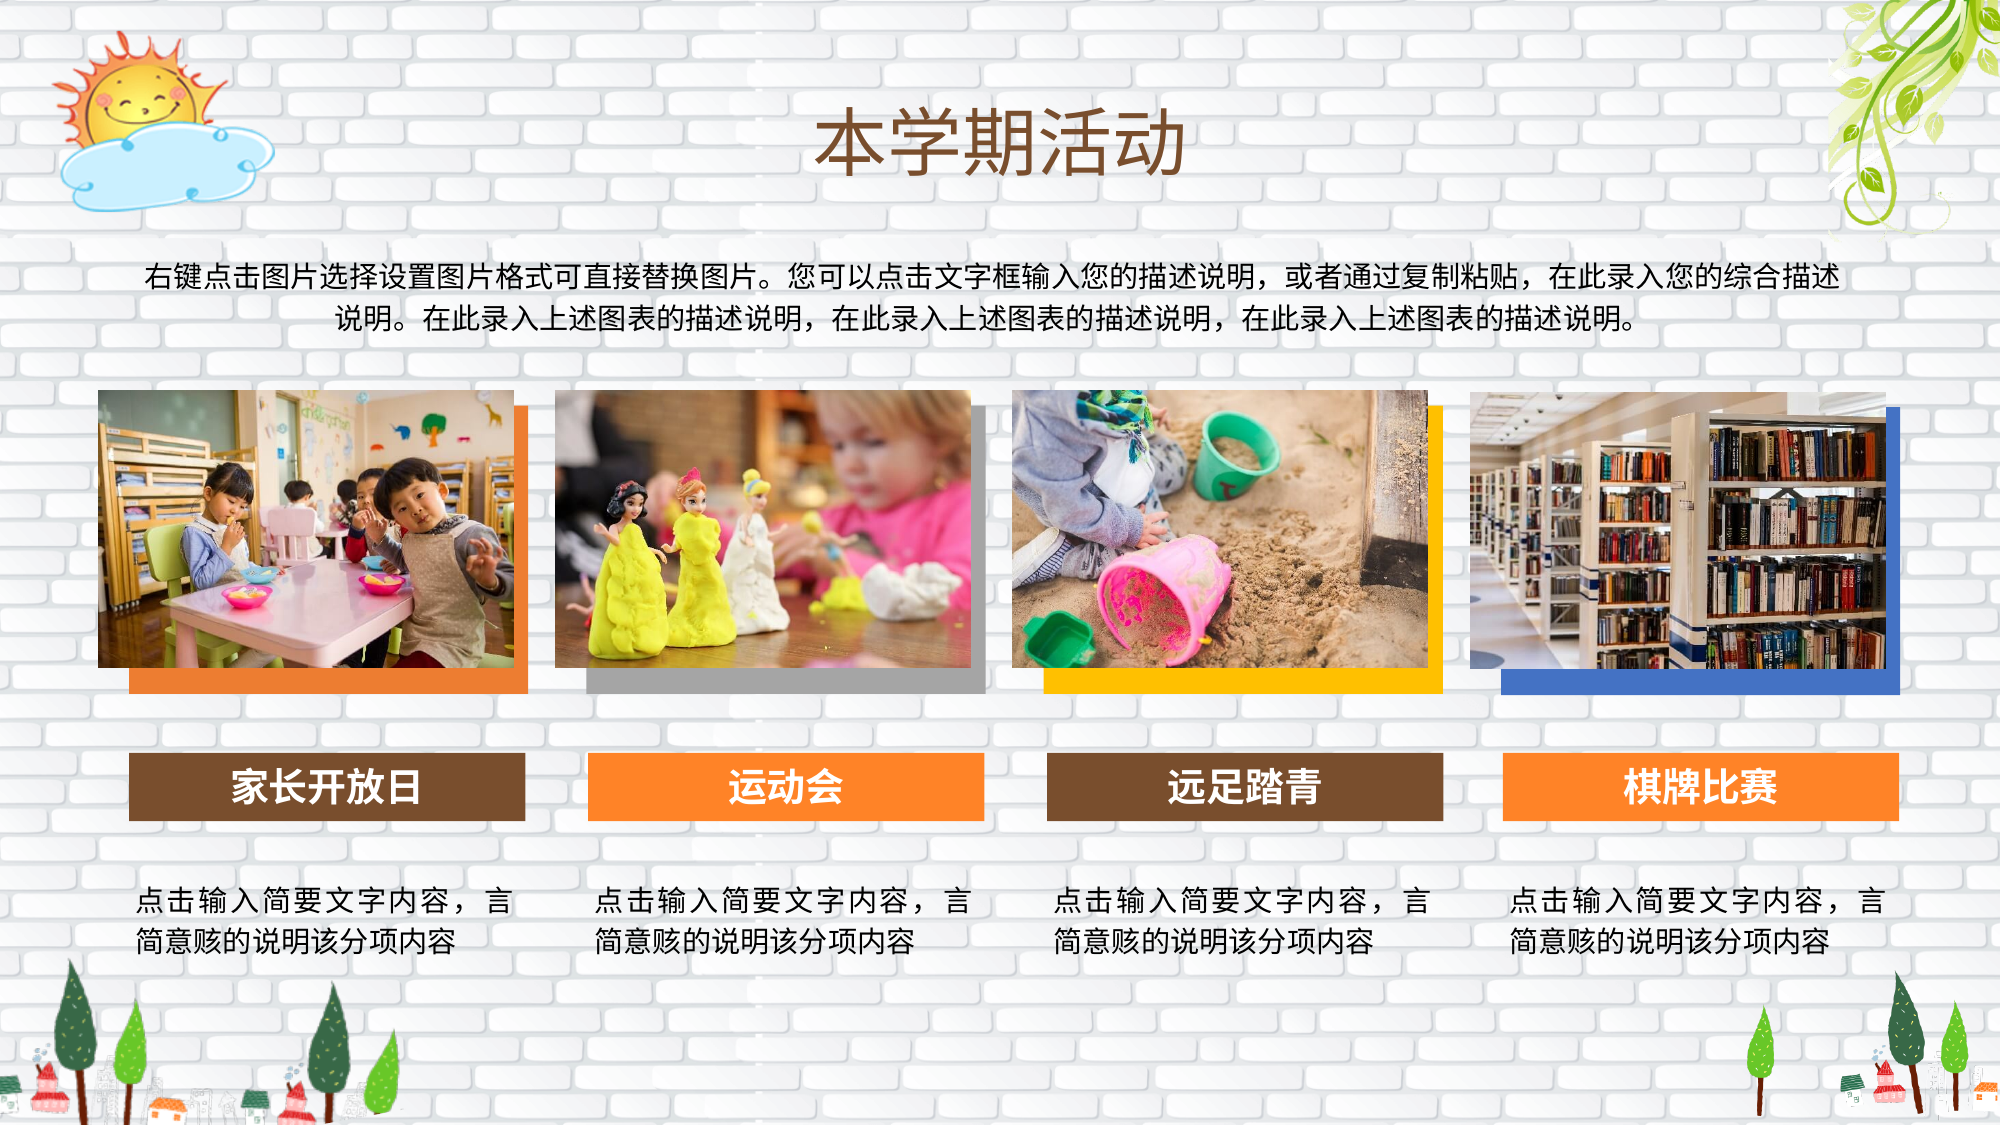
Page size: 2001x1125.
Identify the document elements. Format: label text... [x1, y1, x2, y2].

text_box 本学期活动 [338, 87, 1662, 193]
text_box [129, 752, 526, 822]
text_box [1502, 752, 1900, 822]
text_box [588, 752, 985, 822]
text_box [1470, 392, 1901, 696]
text_box 点击输入简要文字内容，言简意赅的说明该分项内容 [582, 867, 985, 967]
picture [0, 0, 2000, 1125]
text_box 点击输入简要文字内容，言简意赅的说明该分项内容 [1497, 867, 1900, 967]
text_box 点击输入简要文字内容，言简意赅的说明该分项内容 [123, 867, 526, 967]
text_box 右键点击图片选择设置图片格式可直接替换图片。您可以点击文字框输入您的描述说明，或者通过复制粘贴，在此录入您的综合描述说明。在此录入上述图表的描述说明，在此录入上述图表的描述说明，在此录入上述图表的描述说明。 [123, 243, 1863, 343]
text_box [1047, 752, 1444, 822]
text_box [98, 390, 529, 694]
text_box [1012, 390, 1443, 694]
text_box 点击输入简要文字内容，言简意赅的说明该分项内容 [1041, 867, 1444, 967]
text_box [554, 390, 986, 694]
